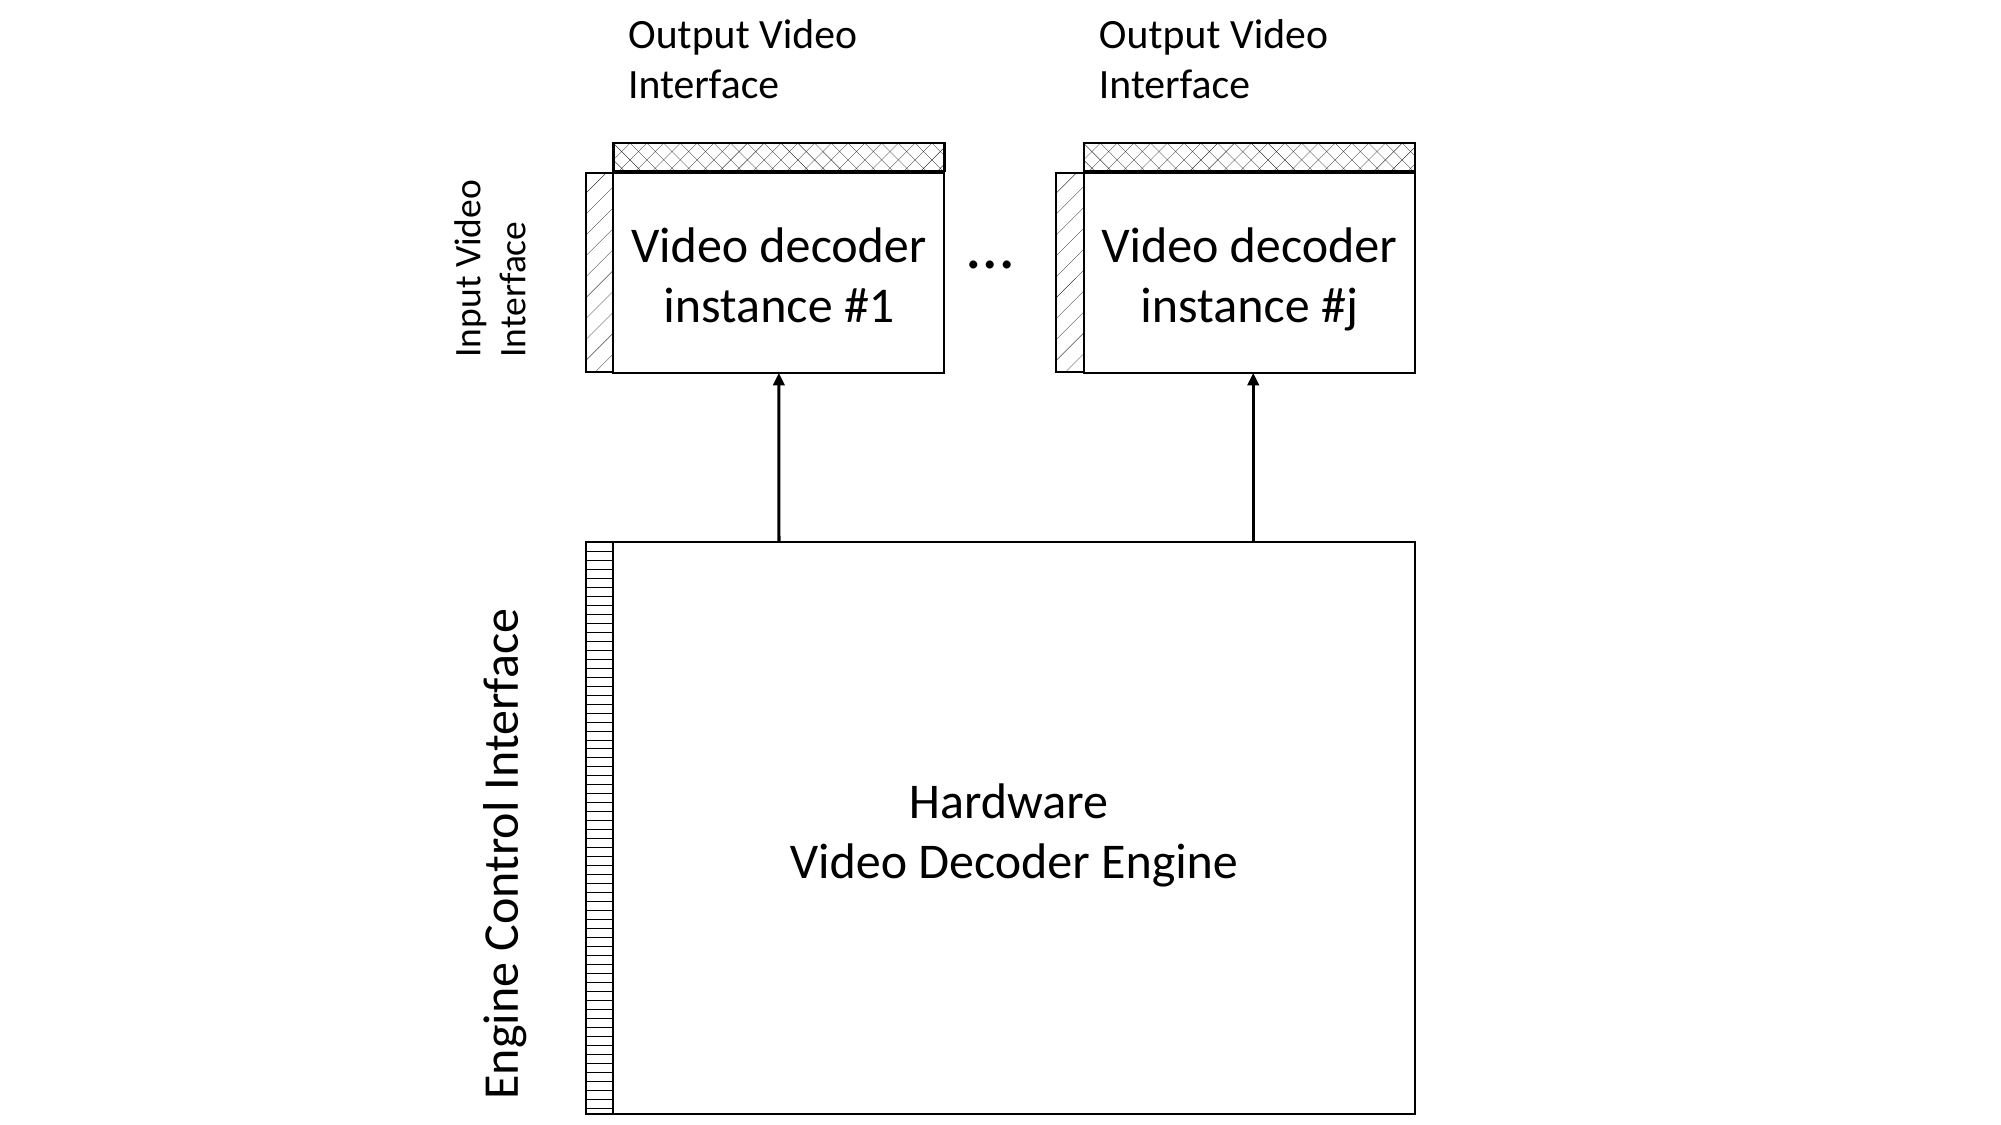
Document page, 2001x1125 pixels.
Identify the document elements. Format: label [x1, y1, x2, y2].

text_box [435, 0, 1416, 1115]
